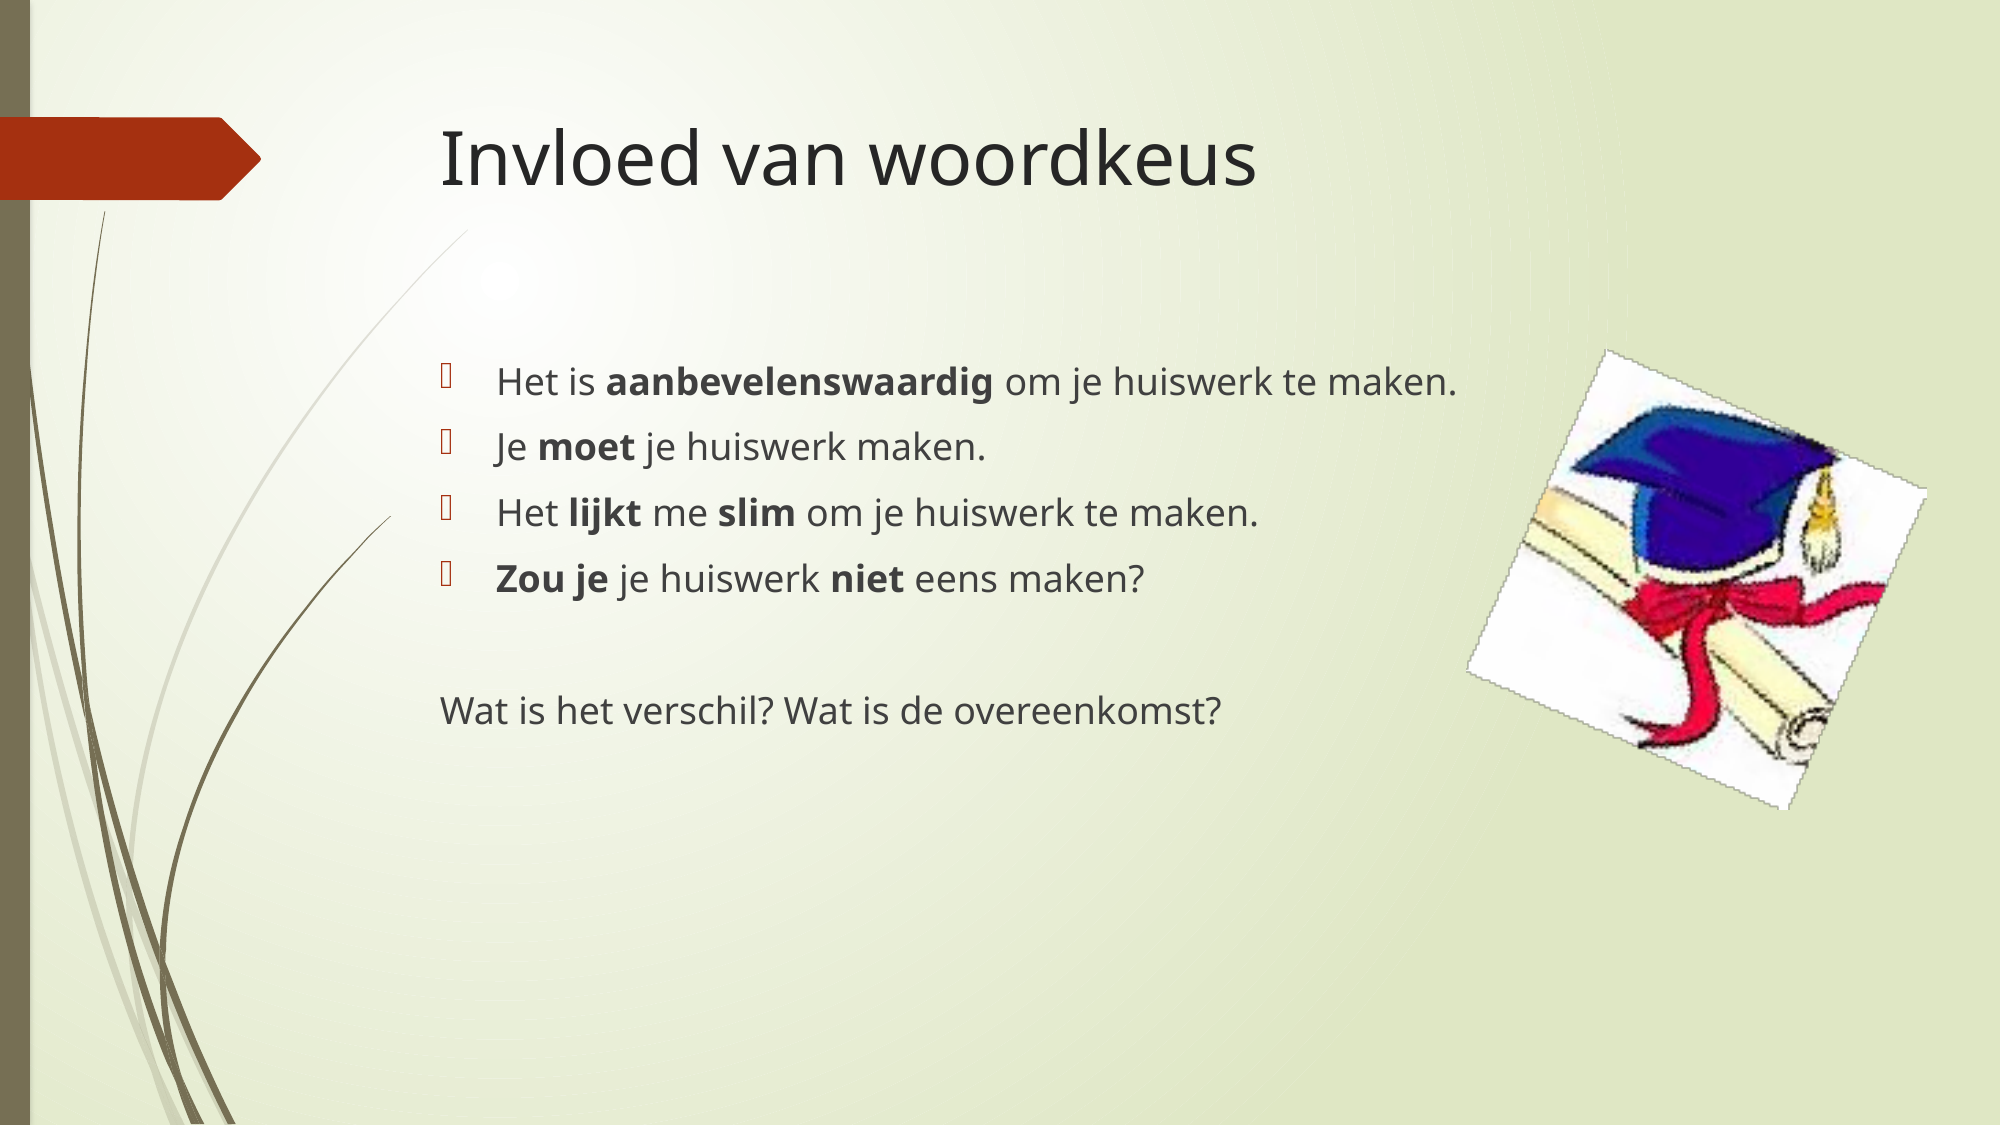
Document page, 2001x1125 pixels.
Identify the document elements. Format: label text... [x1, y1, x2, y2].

title Invloed van woordkeus [425, 102, 1888, 313]
list Het is aanbevelenswaardig om je huiswerk te maken. Je moet je huiswerk maken. Het lijkt me slim om je huiswerk te maken. Zou je je huiswerk niet eens maken? Wat is het verschil? Wat is de overeenkomst? [424, 350, 1888, 970]
picture [1466, 349, 1927, 810]
